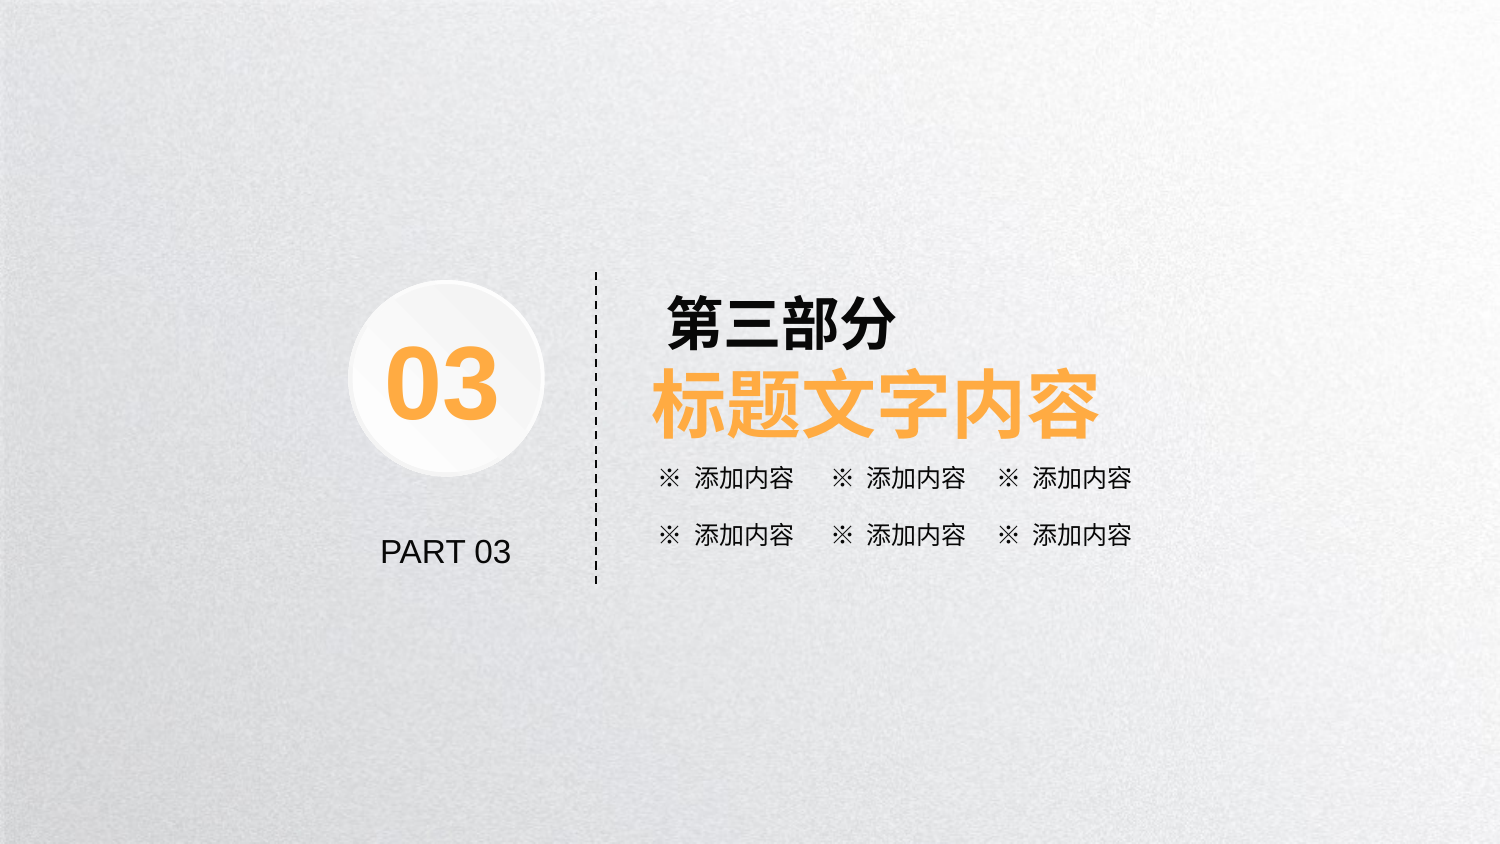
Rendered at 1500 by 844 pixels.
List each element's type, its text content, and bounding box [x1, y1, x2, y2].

text_box PART 03 [380, 529, 529, 570]
text_box ※ 添加内容 [986, 514, 1148, 555]
picture [0, 0, 1500, 844]
text_box ※ 添加内容 [986, 457, 1155, 498]
text_box 第三部分 标题文字内容 [636, 280, 1117, 455]
text_box ※ 添加内容 [647, 457, 817, 498]
text_box ※ 添加内容 [647, 514, 810, 555]
text_box ※ 添加内容 [820, 457, 982, 498]
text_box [348, 280, 545, 477]
text_box ※ 添加内容 [820, 514, 982, 555]
